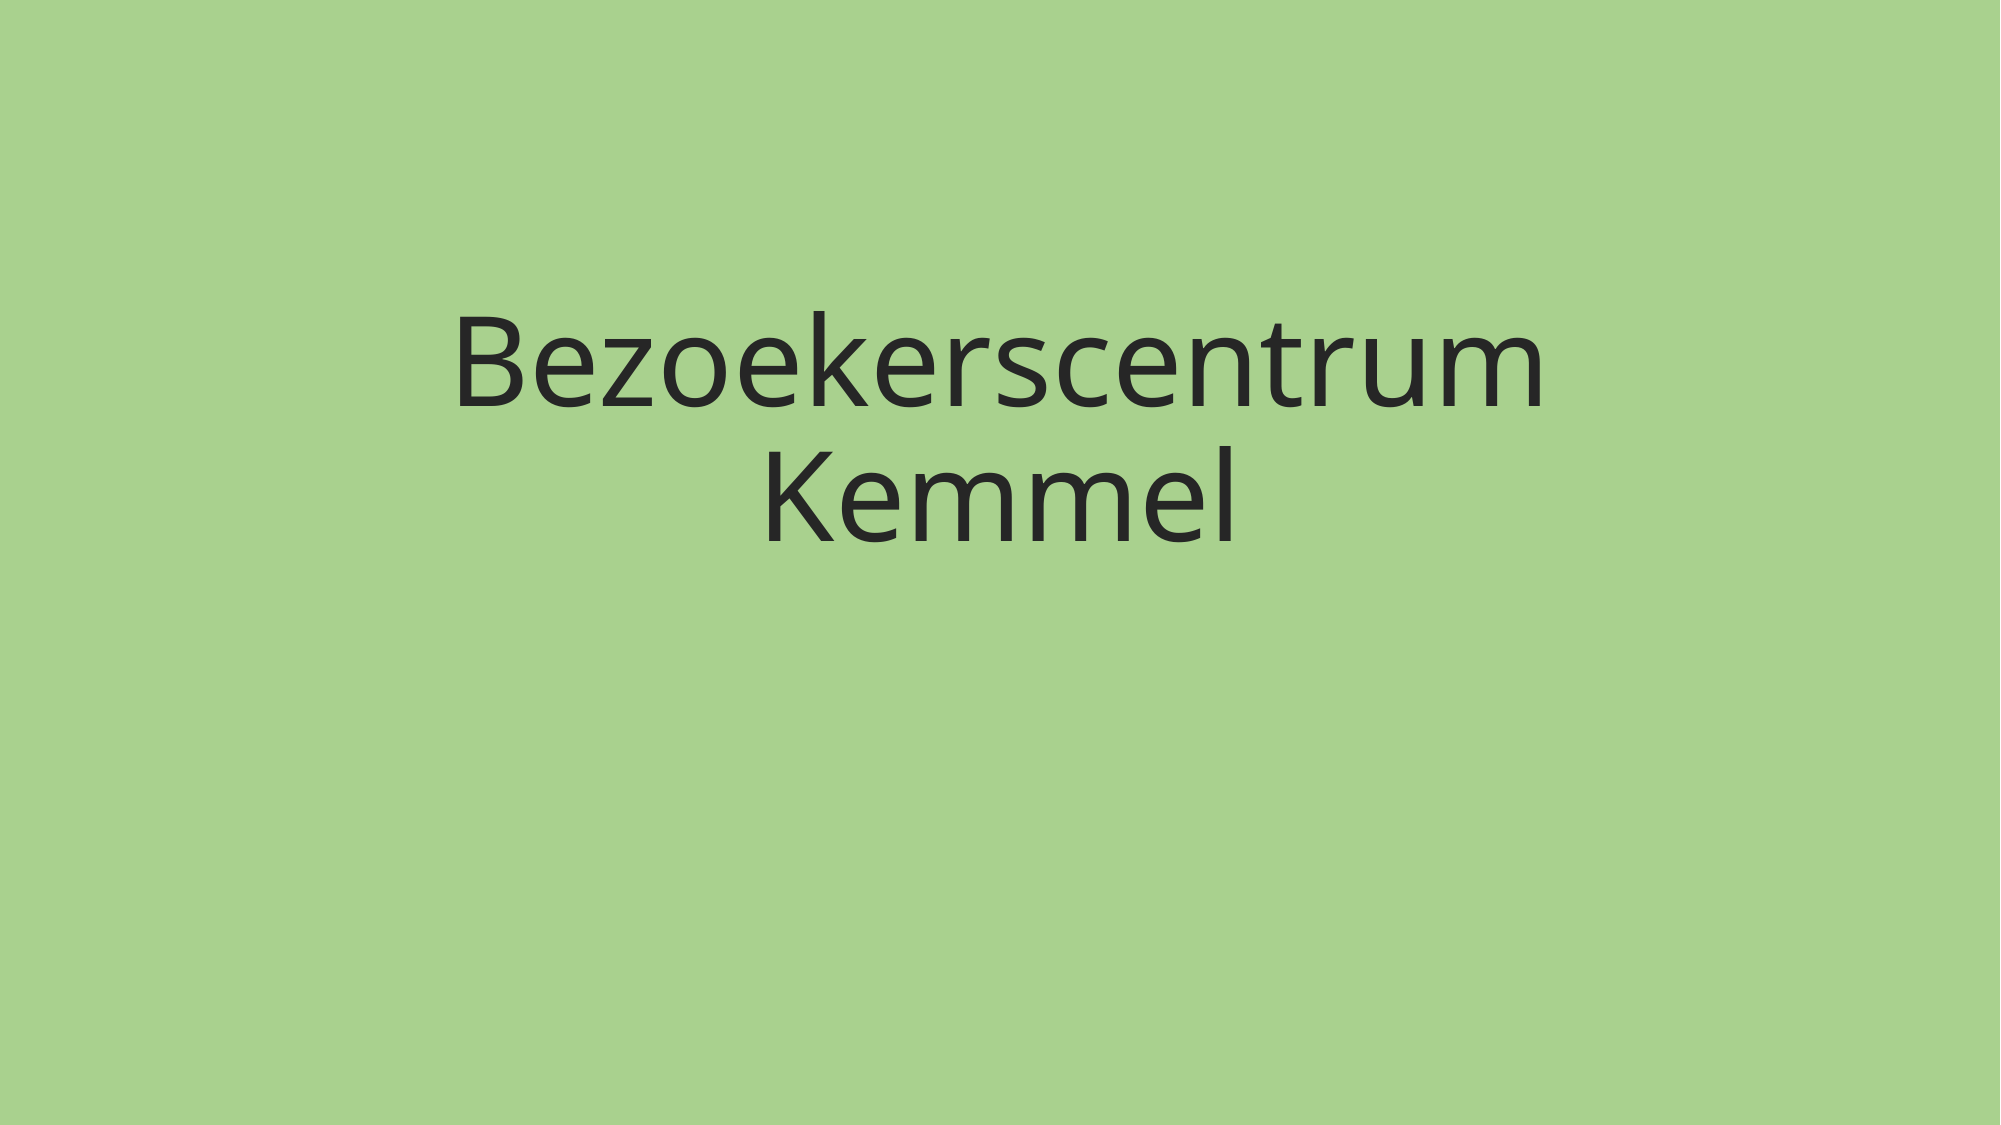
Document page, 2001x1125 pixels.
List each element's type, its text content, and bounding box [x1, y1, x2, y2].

title Bezoekerscentrum Kemmel [249, 184, 1750, 576]
